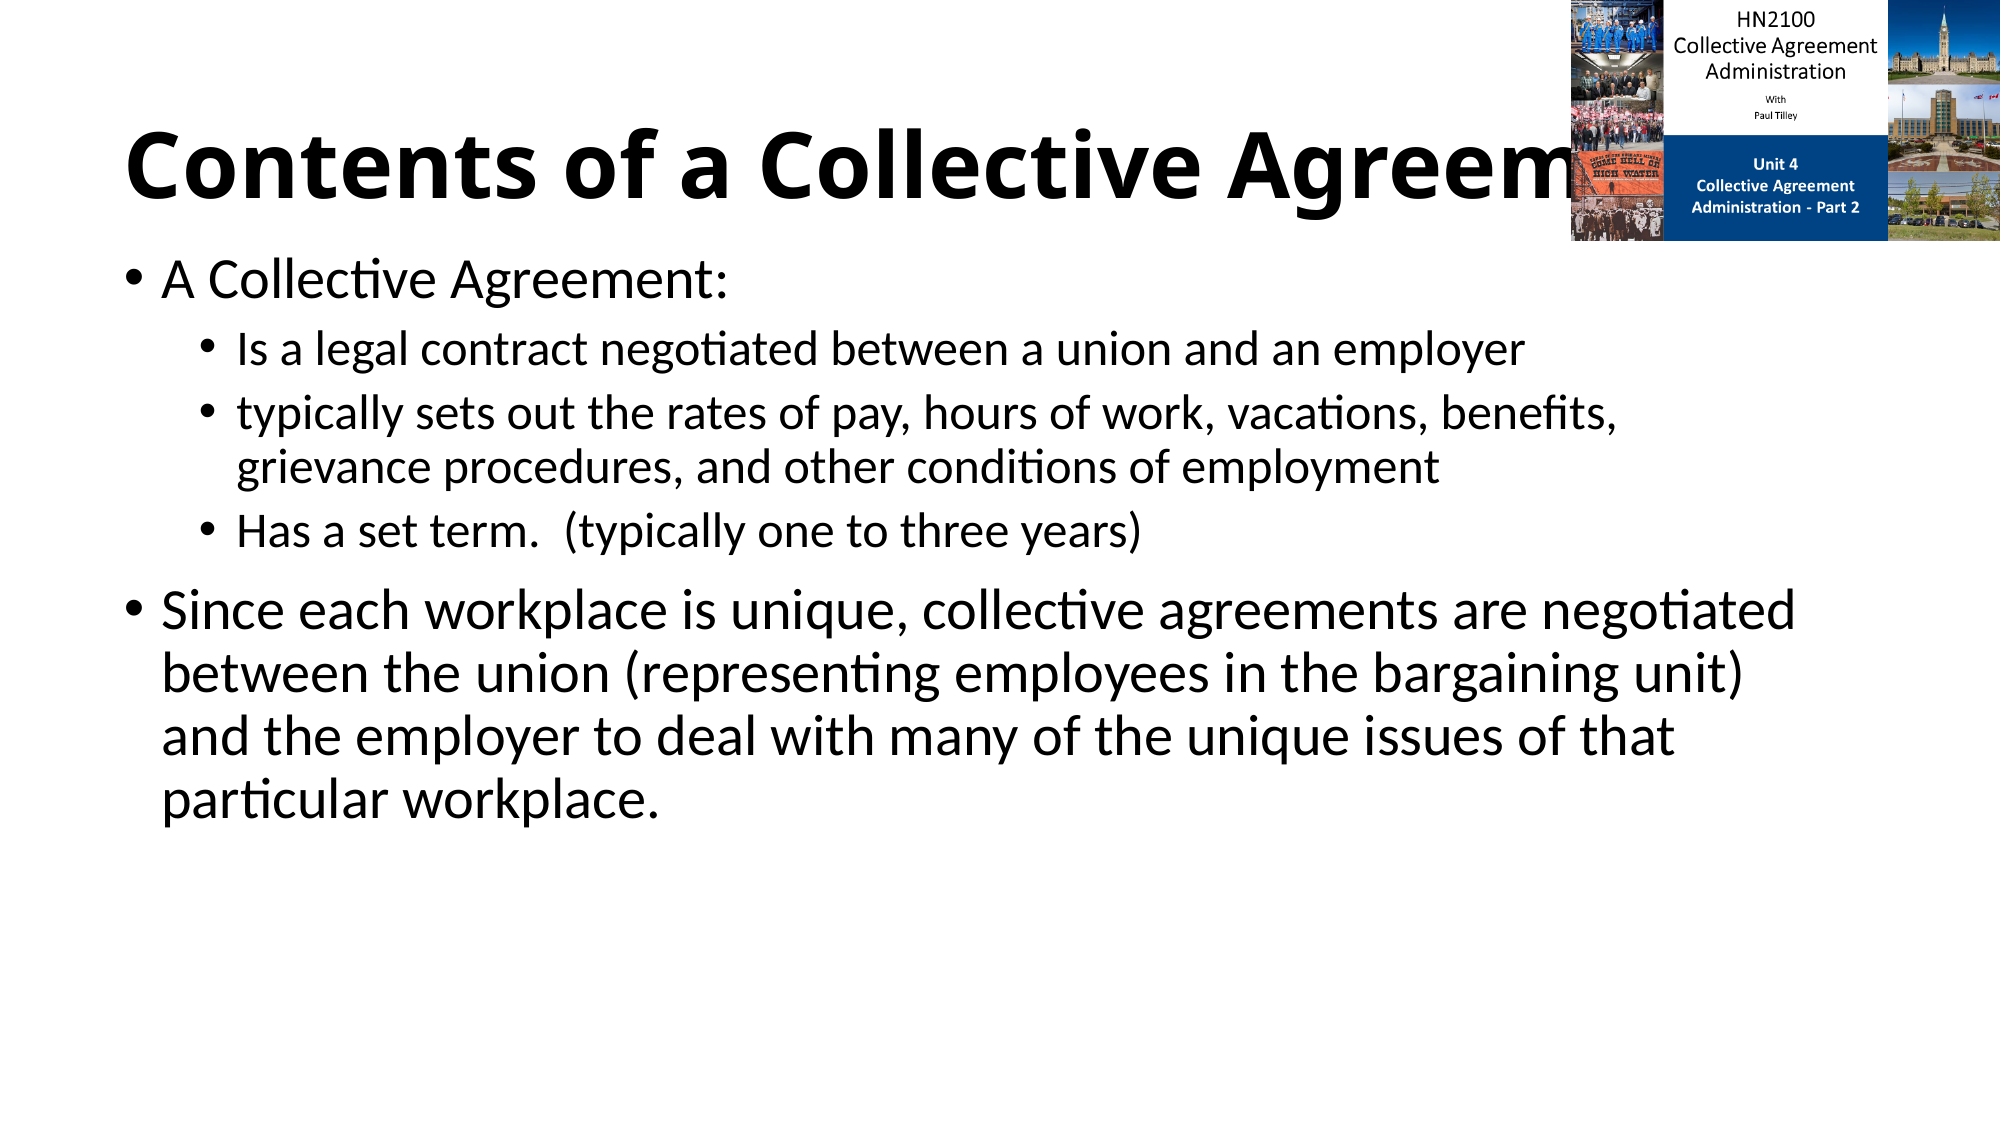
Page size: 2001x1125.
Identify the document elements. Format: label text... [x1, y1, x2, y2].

title Contents of a Collective Agreement [108, 59, 1571, 241]
list A Collective Agreement: Is a legal contract negotiated between a union and an employer typically sets out the rates of pay, hours of work, vacations, benefits, grievance procedures, and other conditions of employment Has a set term. (typically one to three years) Since each workplace is unique, collective agreements are negotiated between the union (representing employees in the bargaining unit) and the employer to deal with many of the unique issues of that particular workplace. [108, 241, 1834, 977]
picture [1571, 0, 2000, 241]
